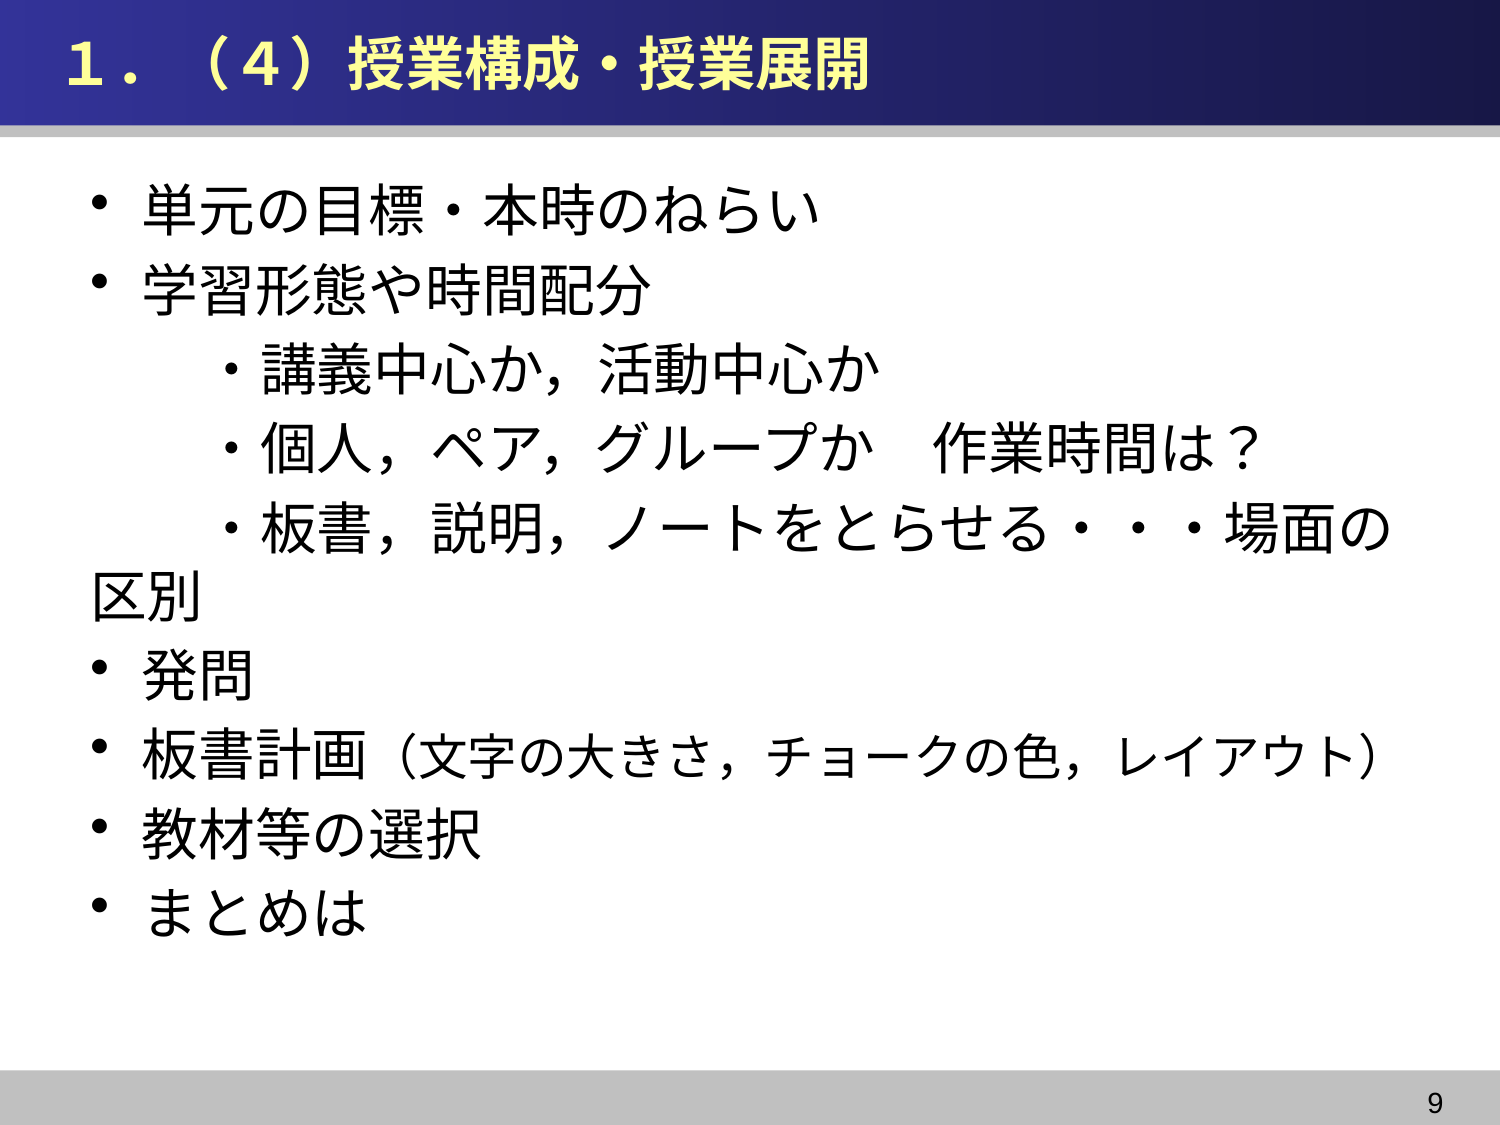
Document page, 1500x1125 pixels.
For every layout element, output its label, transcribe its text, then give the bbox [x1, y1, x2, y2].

list 単元の目標・本時のねらい 学習形態や時間配分 ・講義中心か，活動中心か ・個人，ペア，グループか 作業時間は？ ・板書，説明，ノートをとらせる・・・場面の区別 発問 板書計画（文字の大きさ，チョークの色，レイアウト） 教材等の選択 まとめは [75, 167, 1425, 1012]
slide_number 9 [1108, 1085, 1459, 1118]
title １．（４）授業構成・授業展開 [41, 9, 1067, 114]
